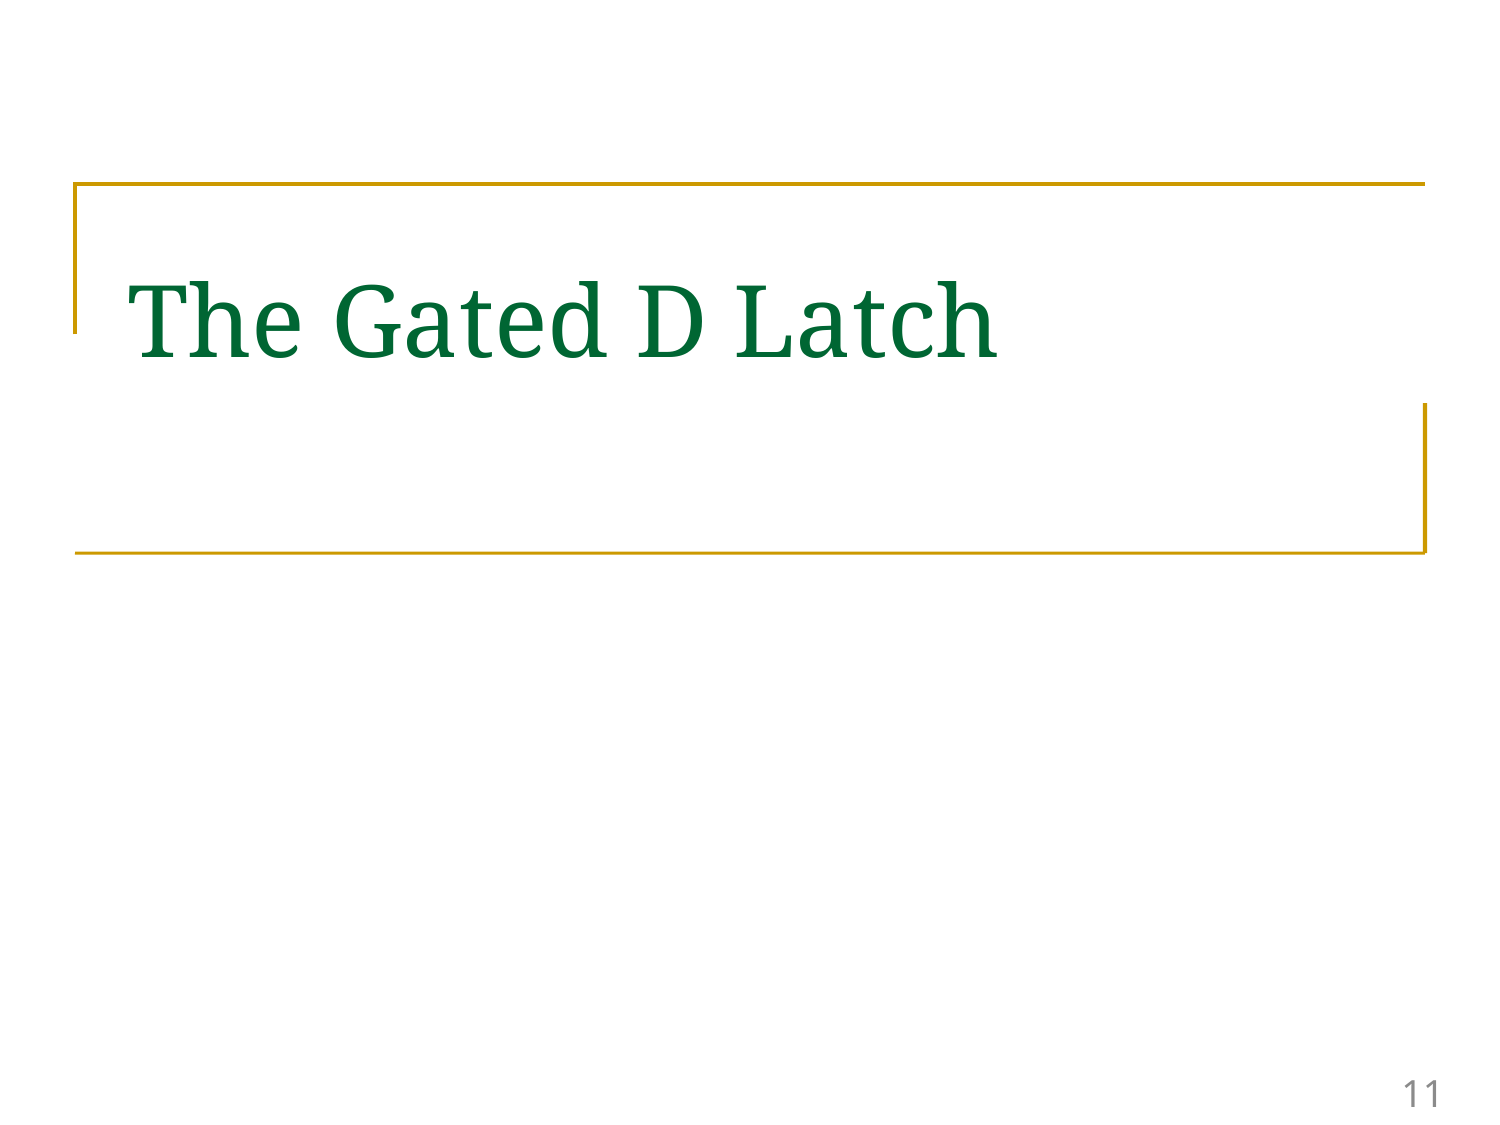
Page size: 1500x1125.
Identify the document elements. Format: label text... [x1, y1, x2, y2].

slide_number 11 [1121, 1066, 1460, 1125]
title The Gated D Latch [112, 249, 1413, 538]
